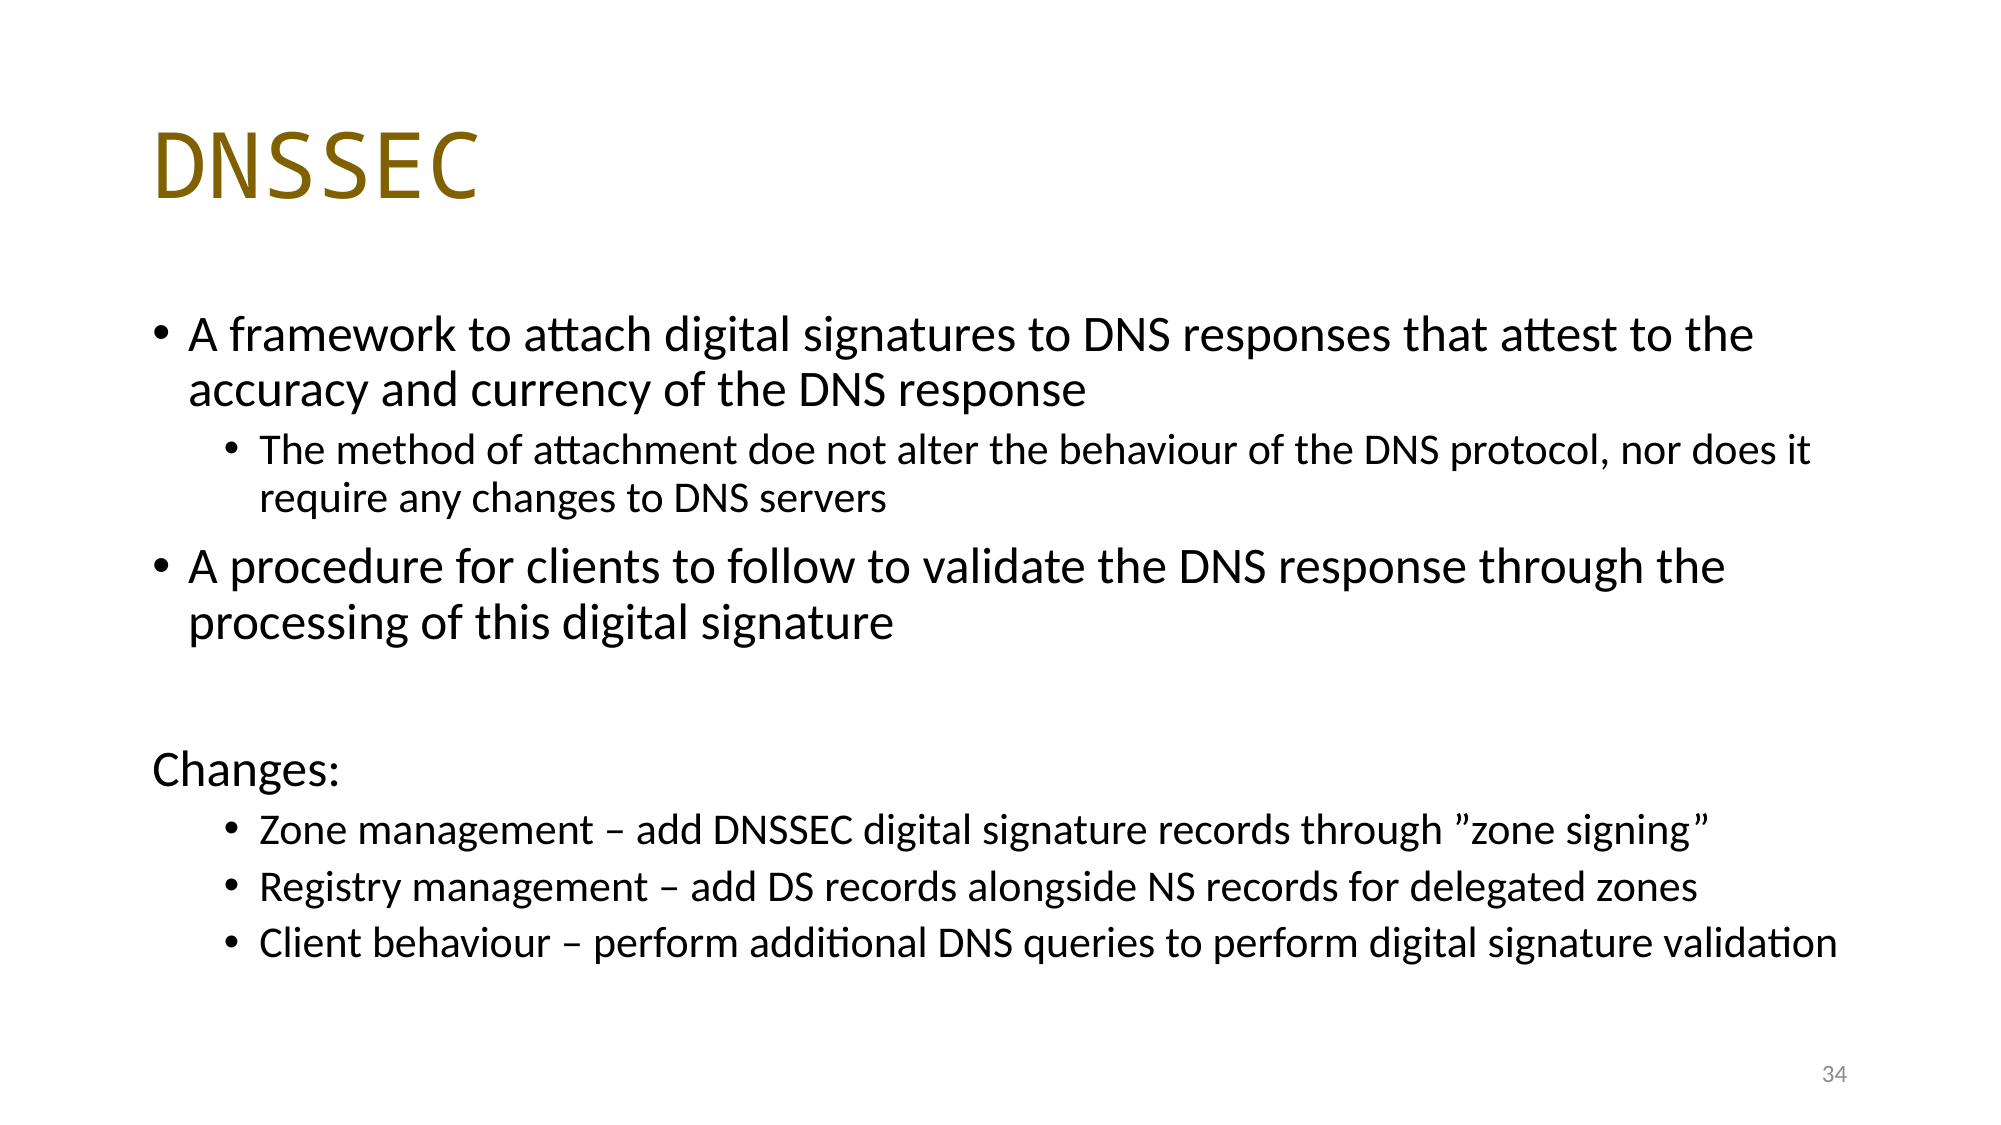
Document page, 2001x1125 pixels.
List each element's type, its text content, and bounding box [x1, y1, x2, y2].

slide_number 34 [1412, 1042, 1863, 1103]
list A framework to attach digital signatures to DNS responses that attest to the accuracy and currency of the DNS response The method of attachment doe not alter the behaviour of the DNS protocol, nor does it require any changes to DNS servers A procedure for clients to follow to validate the DNS response through the processing of this digital signature Changes: Zone management – add DNSSEC digital signature records through ”zone signing” Registry management – add DS records alongside NS records for delegated zones Client behaviour – perform additional DNS queries to perform digital signature validation [137, 299, 1863, 1014]
title DNSSEC [137, 59, 1863, 278]
